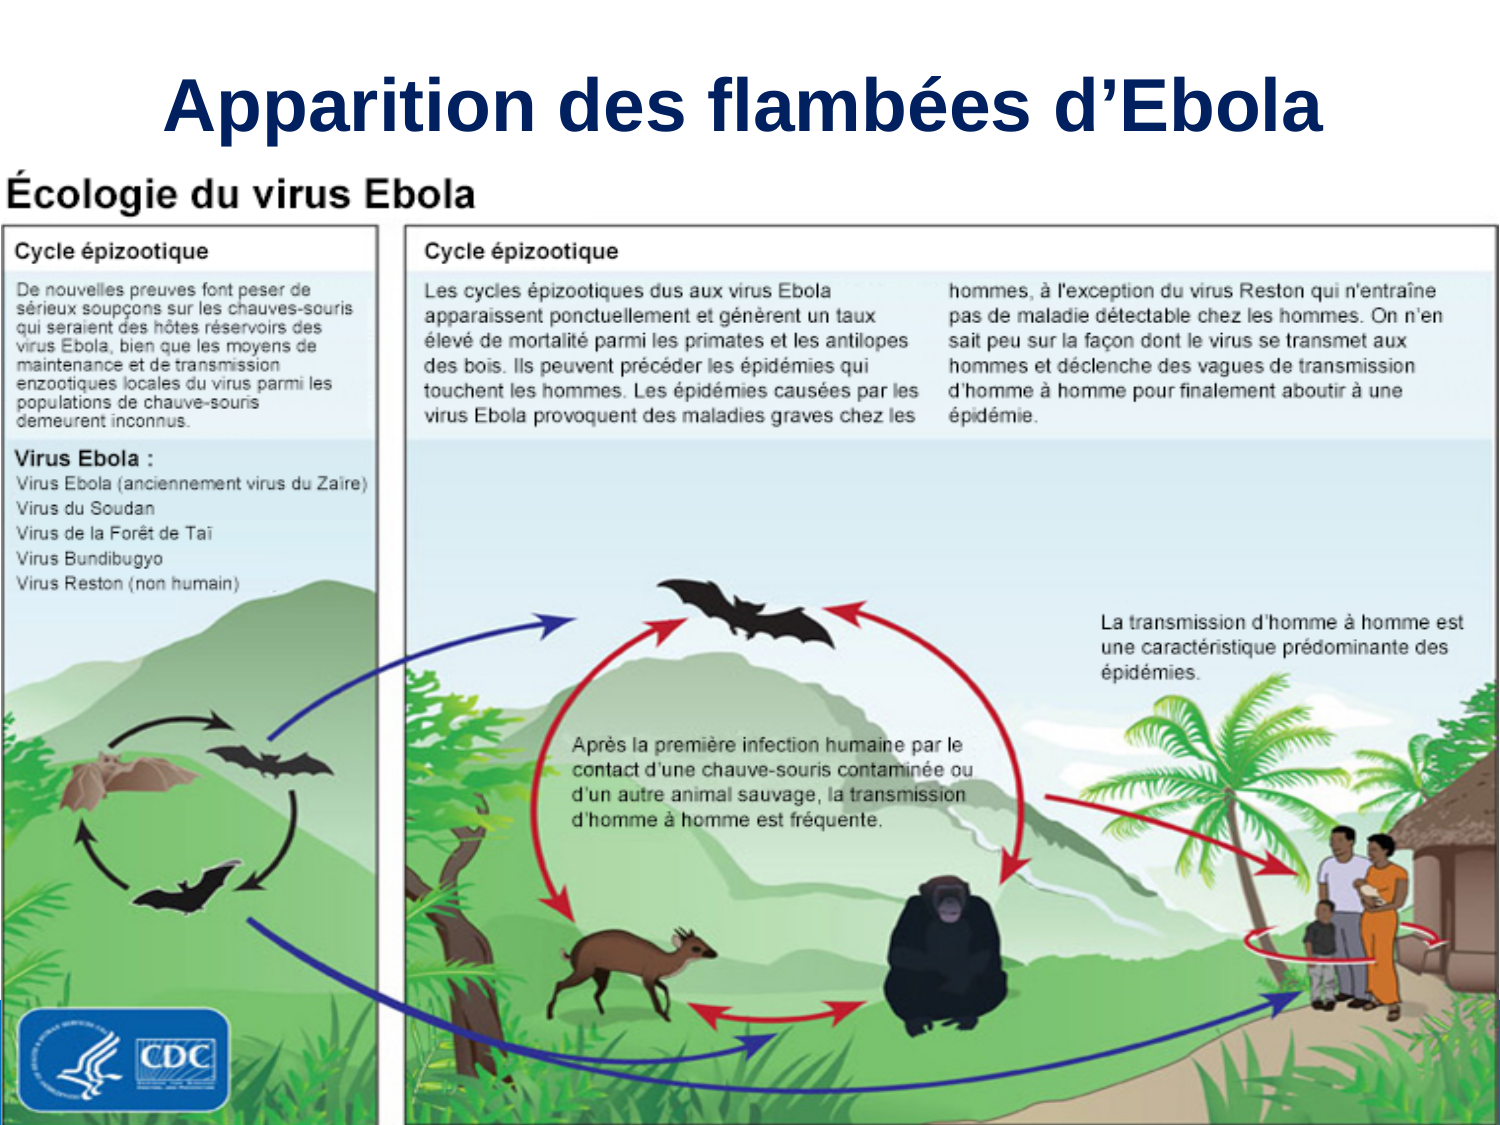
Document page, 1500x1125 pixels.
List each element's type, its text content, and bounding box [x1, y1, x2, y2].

text_box Apparition des flambées d’Ebola [17, 7, 1470, 166]
picture [0, 168, 1500, 1125]
